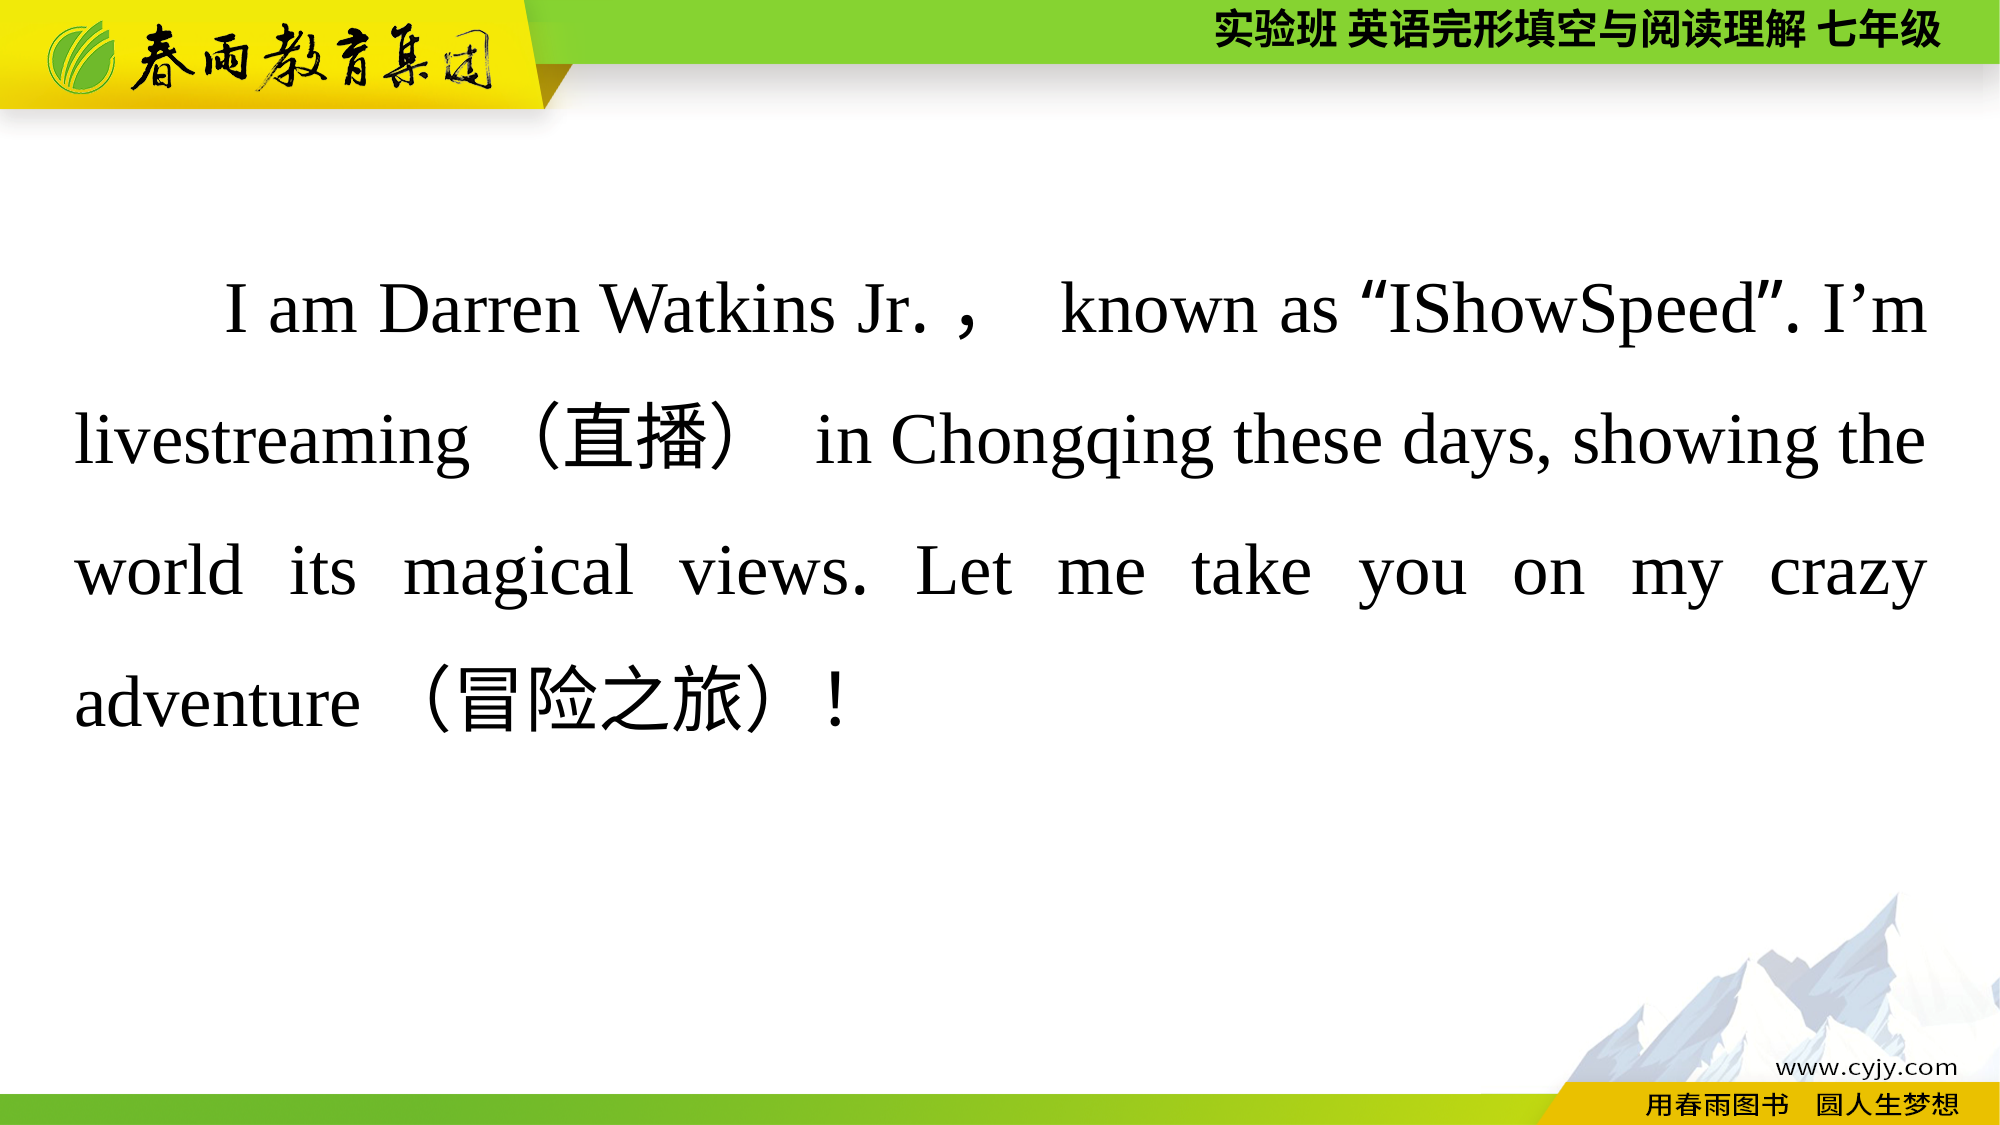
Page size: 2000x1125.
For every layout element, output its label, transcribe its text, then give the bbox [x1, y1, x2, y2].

picture [0, 0, 2000, 1125]
list I am Darren Watkins Jr.， known as “IShowSpeed”. I’m livestreaming（直播） in Chongqing these days, showing the world its magical views. Let me take you on my crazy adventure（冒险之旅）！ [59, 208, 1944, 752]
